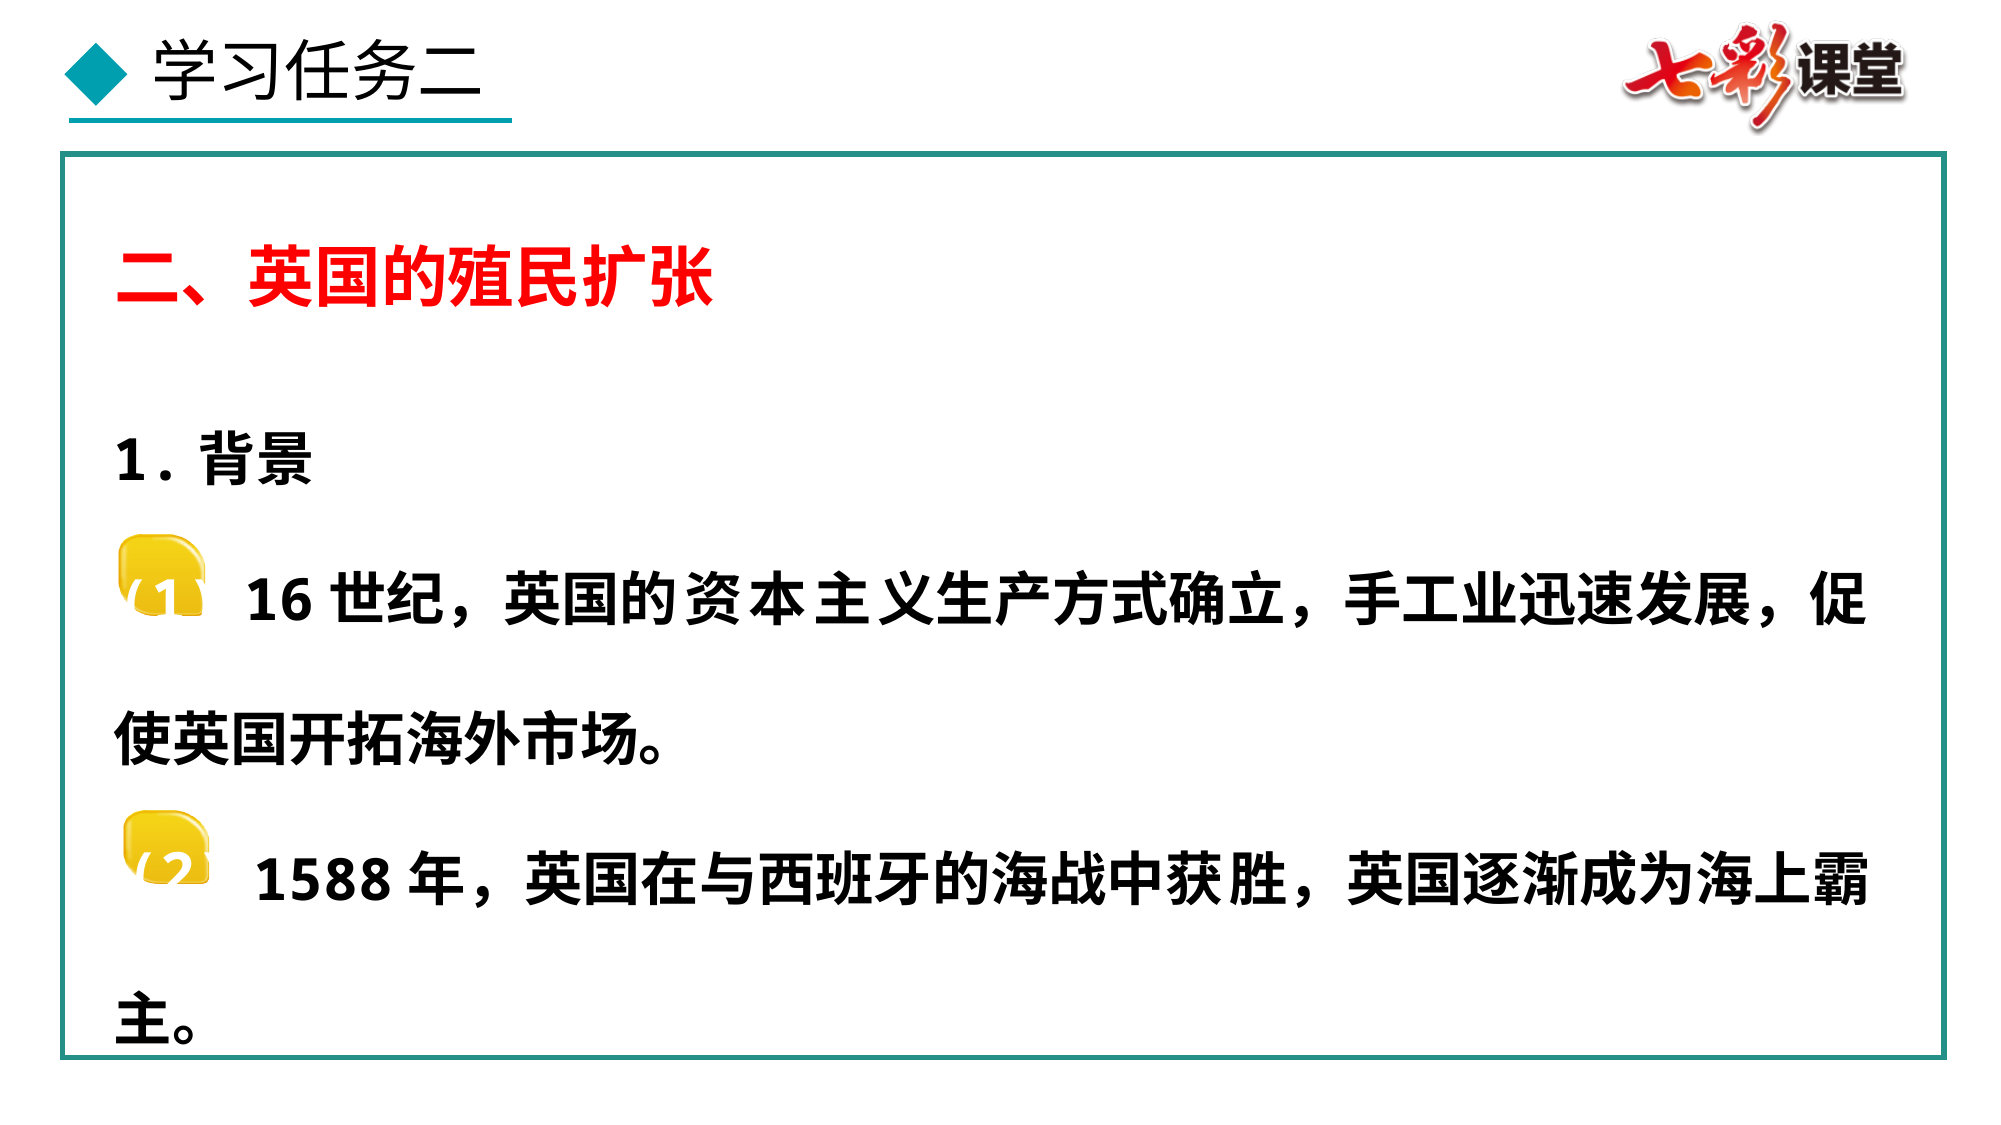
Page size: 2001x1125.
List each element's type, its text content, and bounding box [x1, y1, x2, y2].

picture [1618, 16, 1913, 136]
text_box 1.背景 16世纪，英国的资本主义生产方式确立，手工业迅速发展，促使英国开拓海外市场。 1588年，英国在与西班牙的海战中获胜，英国逐渐成为海上霸主。 [99, 344, 1915, 1060]
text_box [109, 758, 254, 916]
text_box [101, 485, 280, 643]
text_box 二、英国的殖民扩张 [99, 187, 777, 345]
